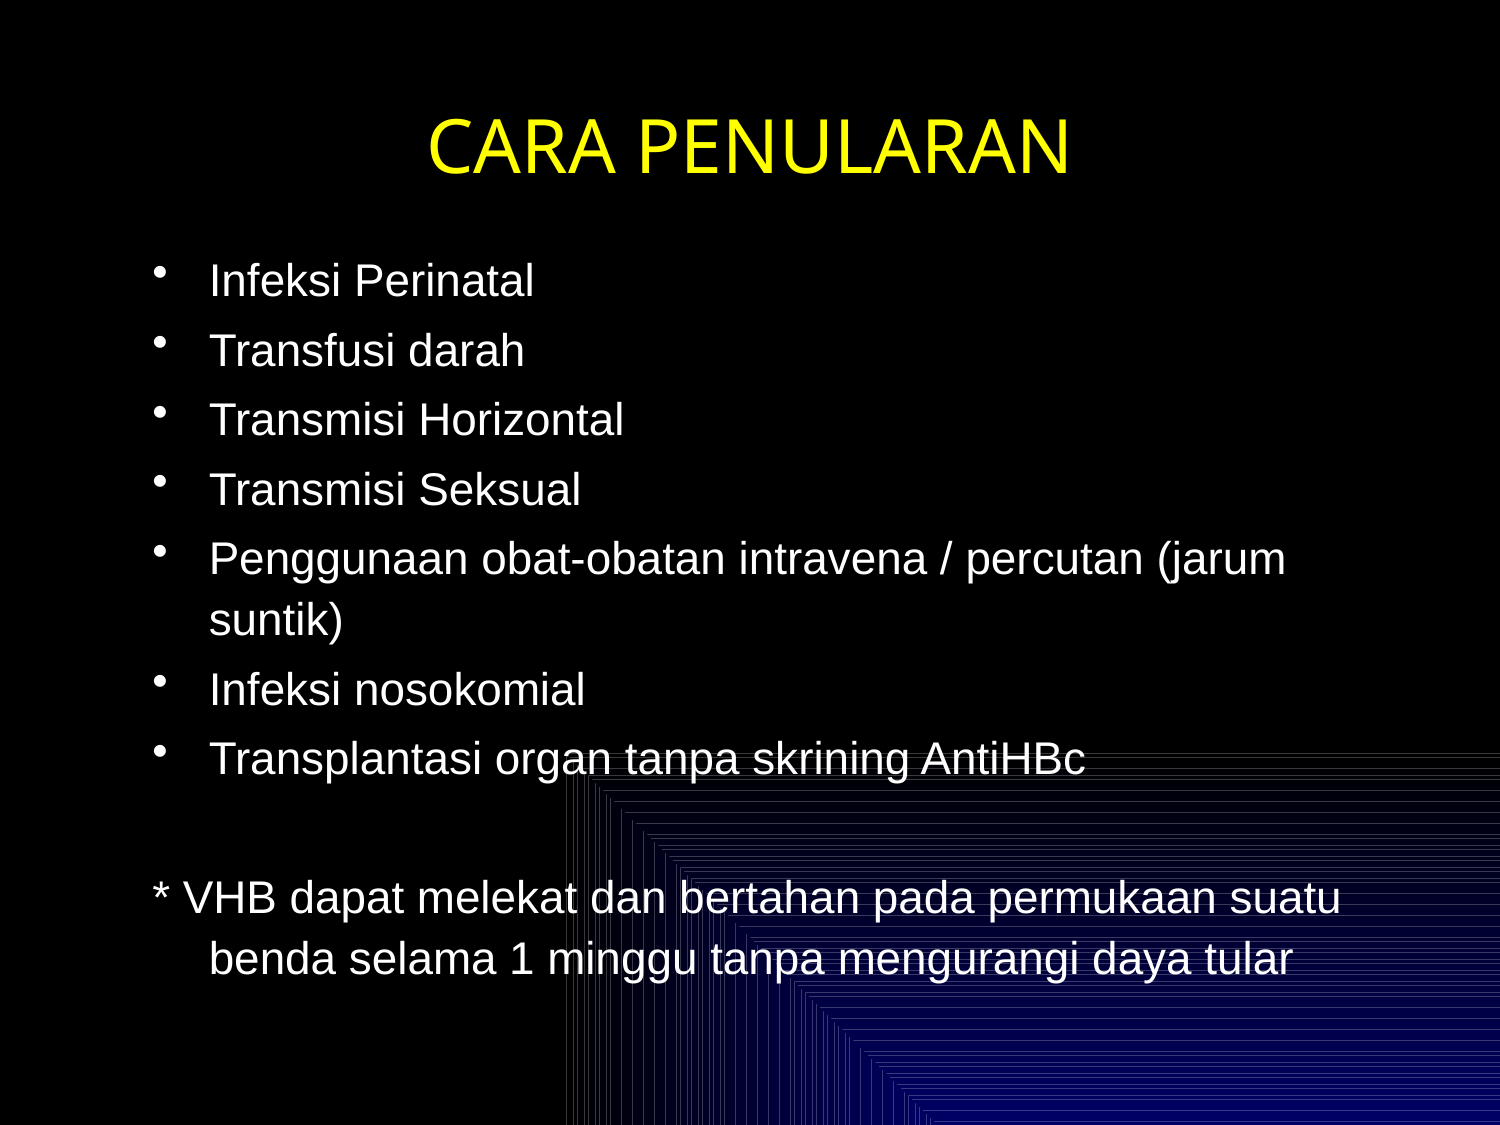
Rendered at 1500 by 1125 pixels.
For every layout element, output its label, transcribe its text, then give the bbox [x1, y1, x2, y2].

list Infeksi Perinatal Transfusi darah Transmisi Horizontal Transmisi Seksual Penggunaan obat-obatan intravena / percutan (jarum suntik) Infeksi nosokomial Transplantasi organ tanpa skrining AntiHBc * VHB dapat melekat dan bertahan pada permukaan suatu benda selama 1 minggu tanpa mengurangi daya tular [137, 237, 1376, 1051]
title CARA PENULARAN [74, 49, 1426, 238]
